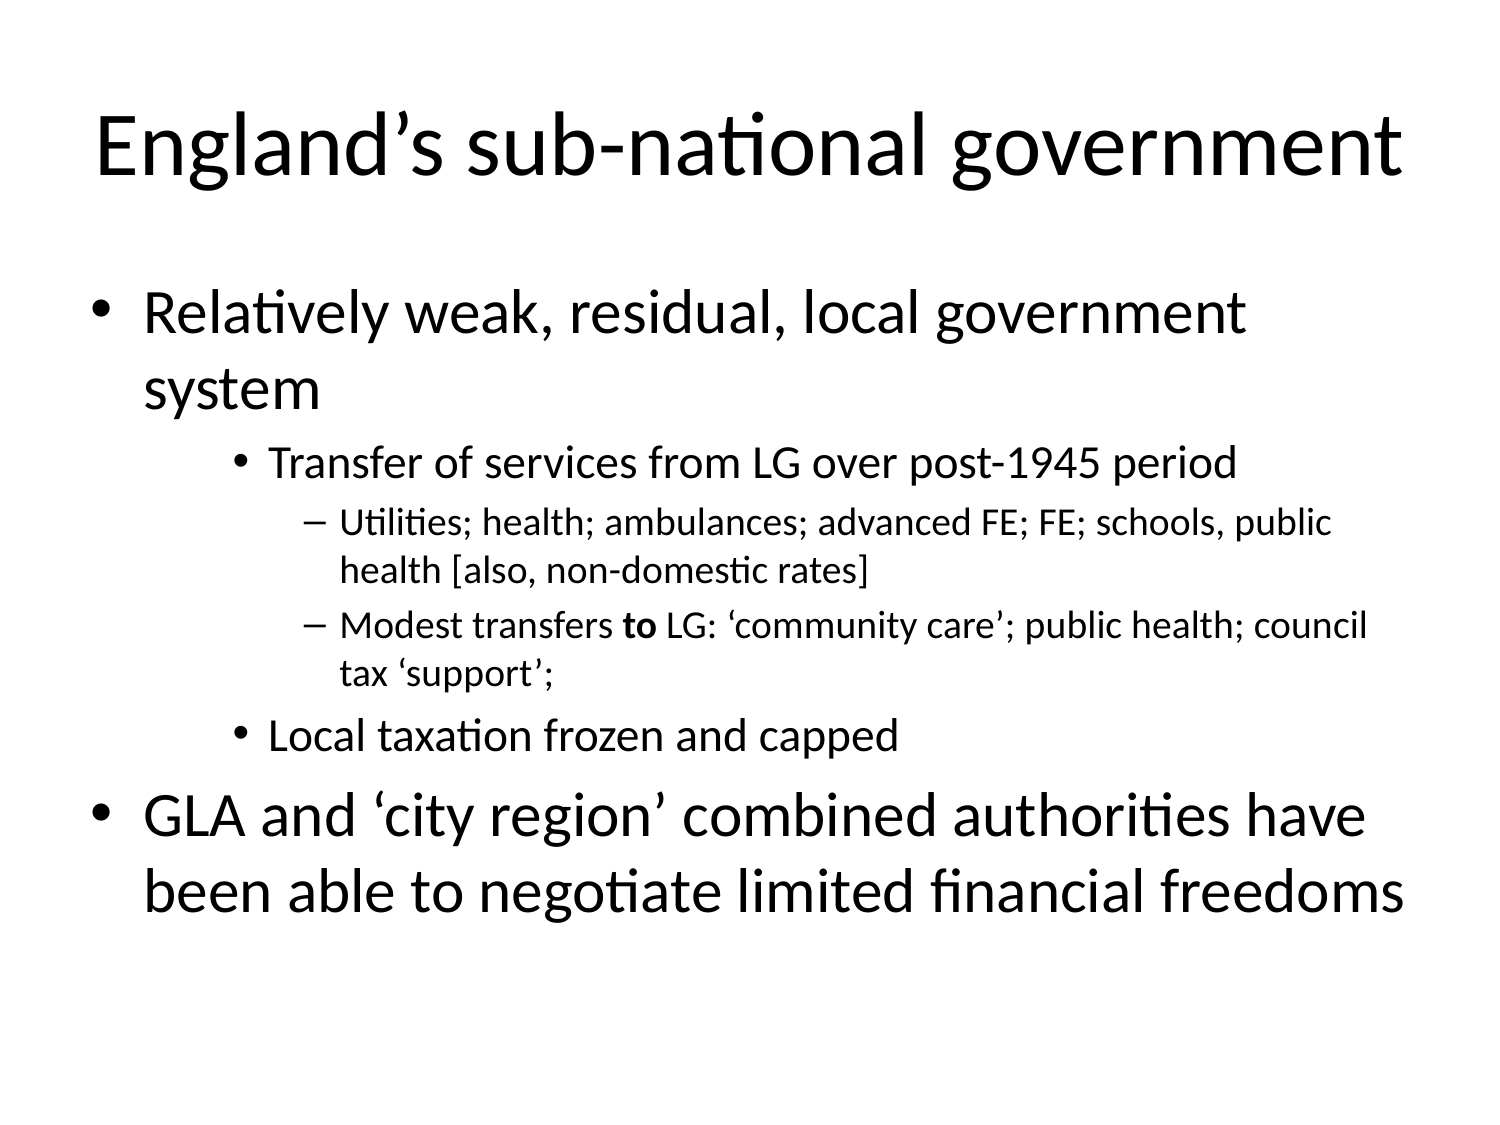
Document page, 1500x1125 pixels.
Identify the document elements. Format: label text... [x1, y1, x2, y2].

list Relatively weak, residual, local government system Transfer of services from LG over post-1945 period Utilities; health; ambulances; advanced FE; FE; schools, public health [also, non-domestic rates] Modest transfers to LG: ‘community care’; public health; council tax ‘support’; Local taxation frozen and capped GLA and ‘city region’ combined authorities have been able to negotiate limited financial freedoms [75, 262, 1425, 1005]
title England’s sub-national government [75, 45, 1425, 233]
